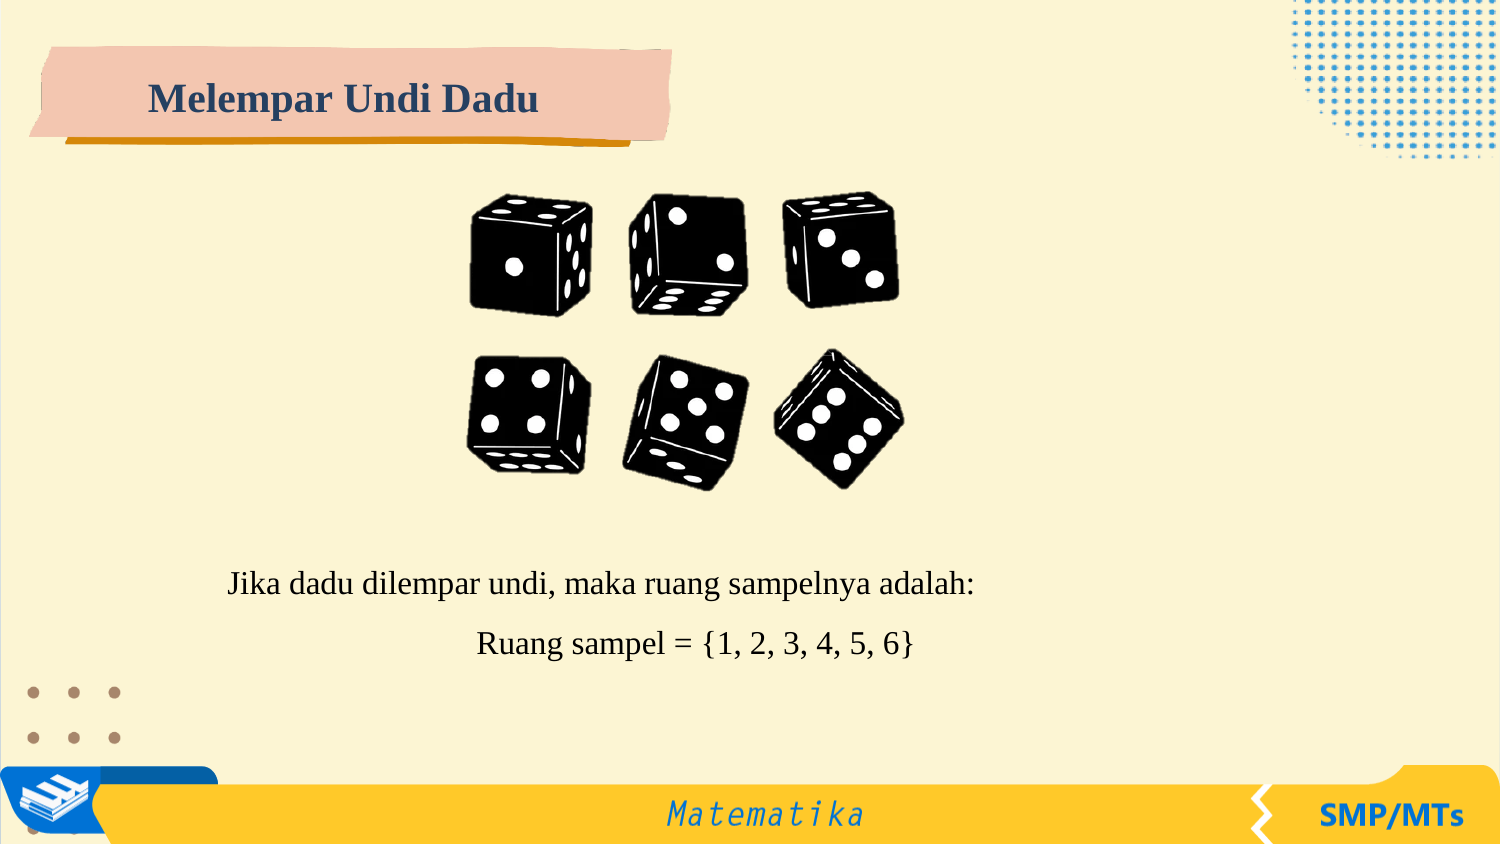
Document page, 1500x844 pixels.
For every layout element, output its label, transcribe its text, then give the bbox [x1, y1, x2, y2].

text_box Jika dadu dilempar undi, maka ruang sampelnya adalah: Ruang sampel = {1, 2, 3, 4, 5, 6} [212, 534, 1188, 729]
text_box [0, 46, 688, 147]
picture [0, 0, 1500, 844]
